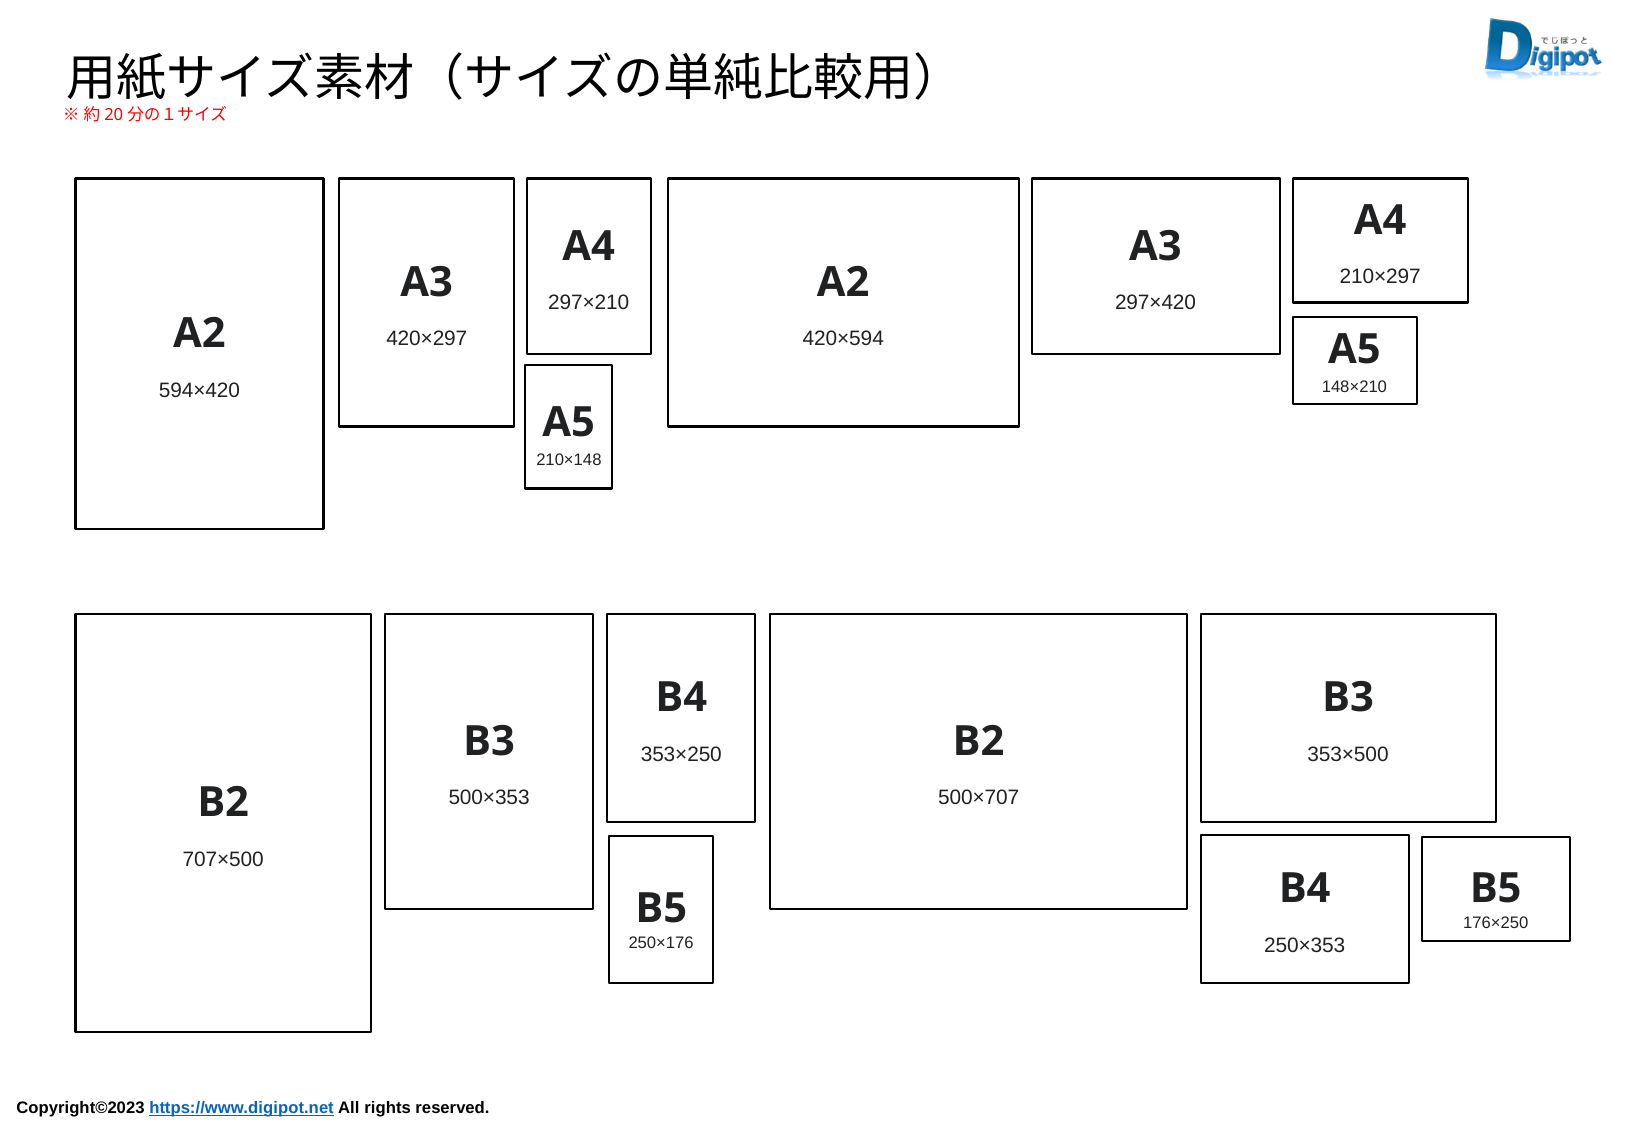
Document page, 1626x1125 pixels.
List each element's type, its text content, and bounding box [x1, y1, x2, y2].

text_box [769, 614, 1188, 910]
picture [1485, 18, 1602, 82]
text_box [1200, 613, 1496, 823]
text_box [667, 178, 1019, 427]
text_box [339, 178, 515, 427]
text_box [1200, 835, 1409, 983]
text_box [75, 178, 324, 530]
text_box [609, 835, 714, 984]
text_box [1292, 178, 1468, 303]
text_box 用紙サイズ素材（サイズの単純比較用） [51, 38, 979, 113]
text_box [1031, 178, 1280, 354]
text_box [1421, 837, 1570, 942]
text_box ※約20分の１サイズ [48, 96, 242, 132]
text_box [75, 614, 371, 1032]
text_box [516, 364, 621, 489]
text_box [526, 178, 651, 354]
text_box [607, 613, 756, 823]
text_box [1292, 314, 1417, 405]
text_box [384, 614, 594, 910]
